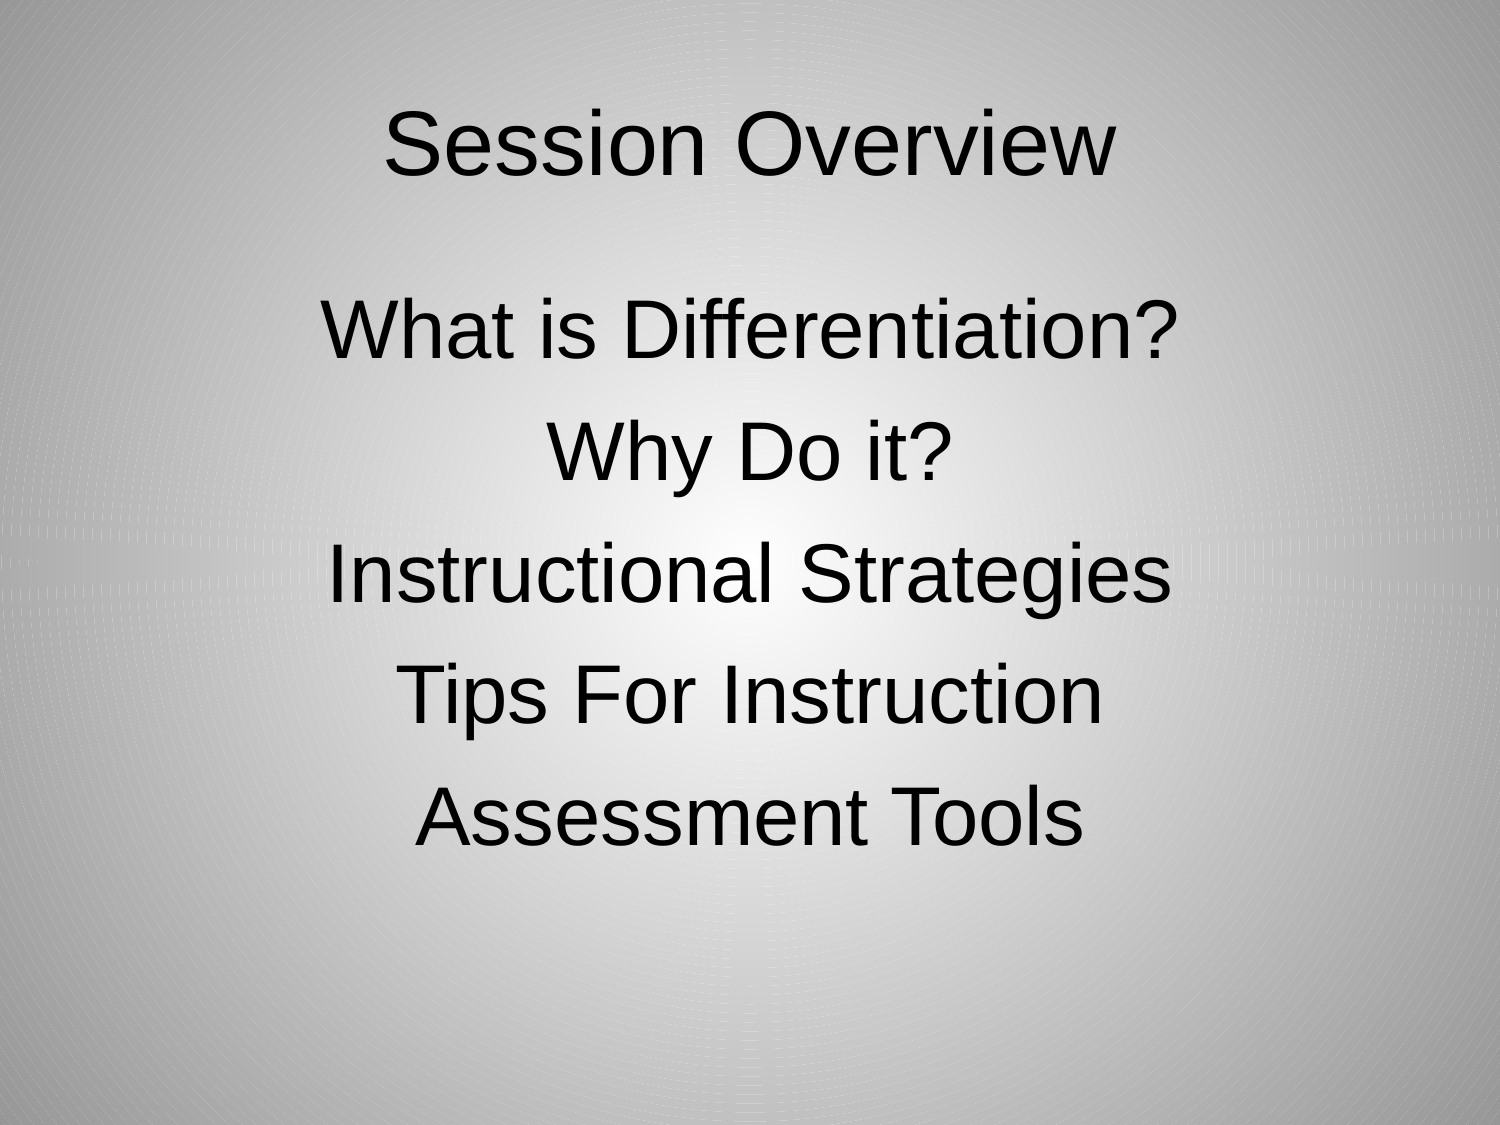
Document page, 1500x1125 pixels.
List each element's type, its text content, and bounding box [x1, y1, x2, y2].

list What is Differentiation? Why Do it? Instructional Strategies Tips For Instruction Assessment Tools [75, 287, 1426, 1006]
title Session Overview [74, 44, 1426, 233]
